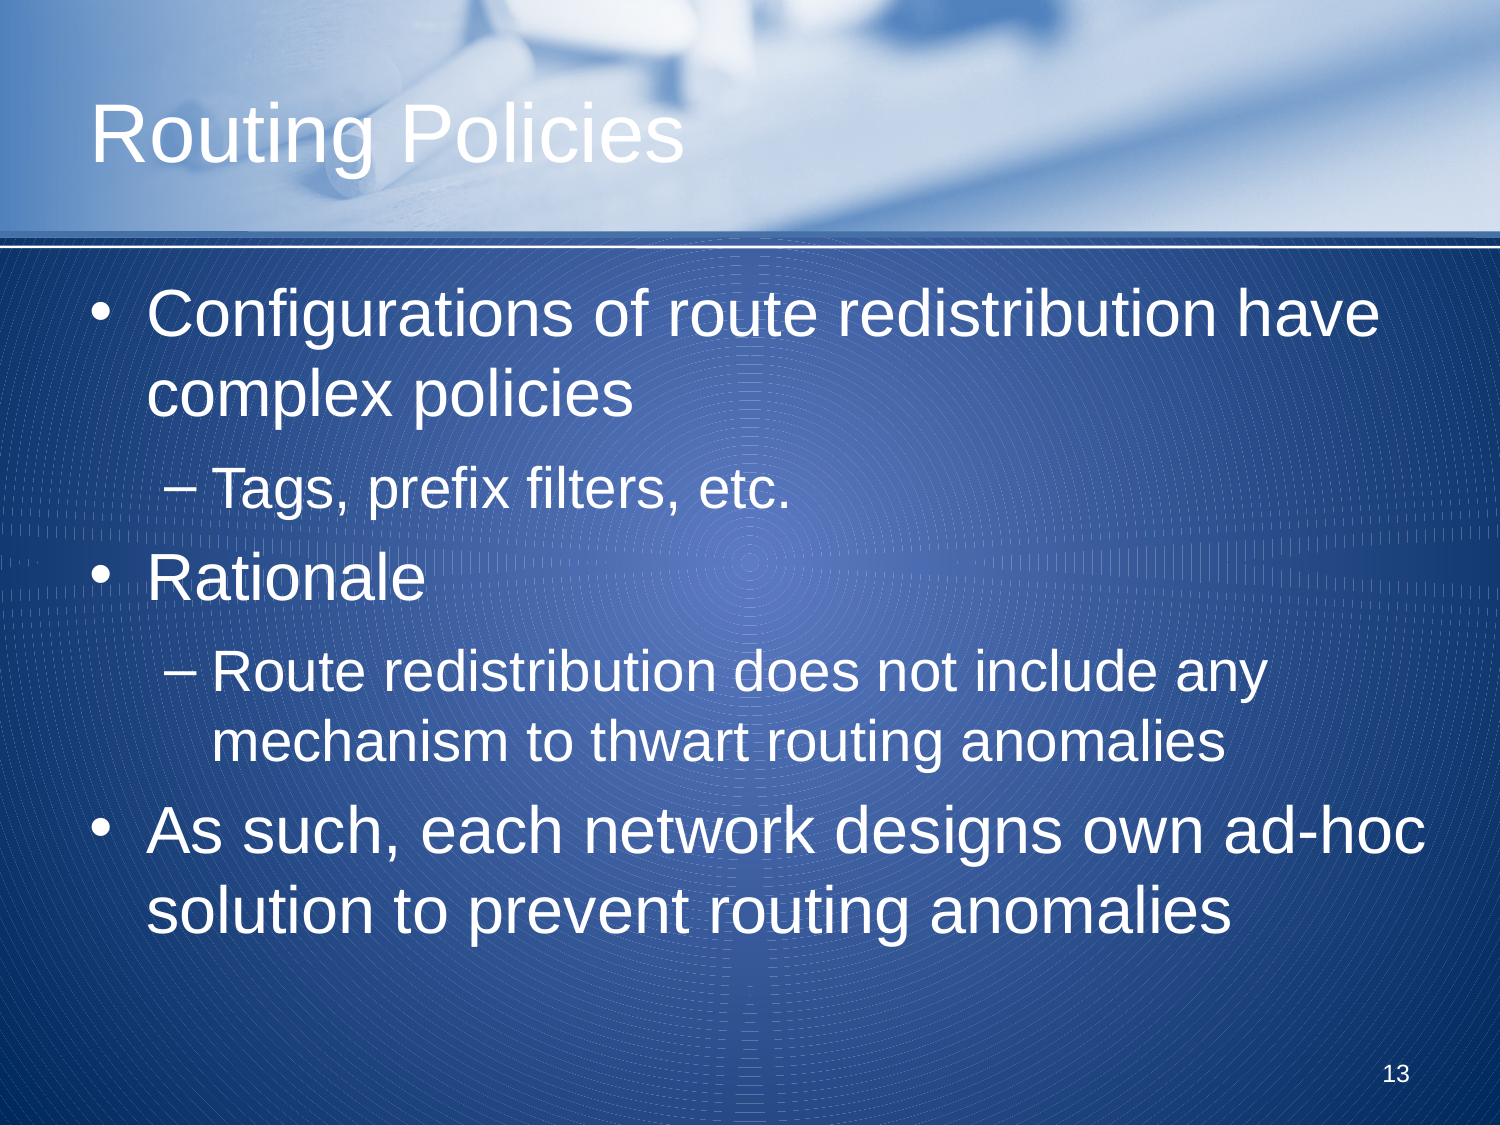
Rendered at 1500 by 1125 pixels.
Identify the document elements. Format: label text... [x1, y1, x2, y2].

list Configurations of route redistribution have complex policies Tags, prefix filters, etc. Rationale Route redistribution does not include any mechanism to thwart routing anomalies As such, each network designs own ad-hoc solution to prevent routing anomalies [75, 262, 1463, 1005]
title Routing Policies [75, 24, 1425, 233]
slide_number 13 [1074, 1042, 1425, 1103]
